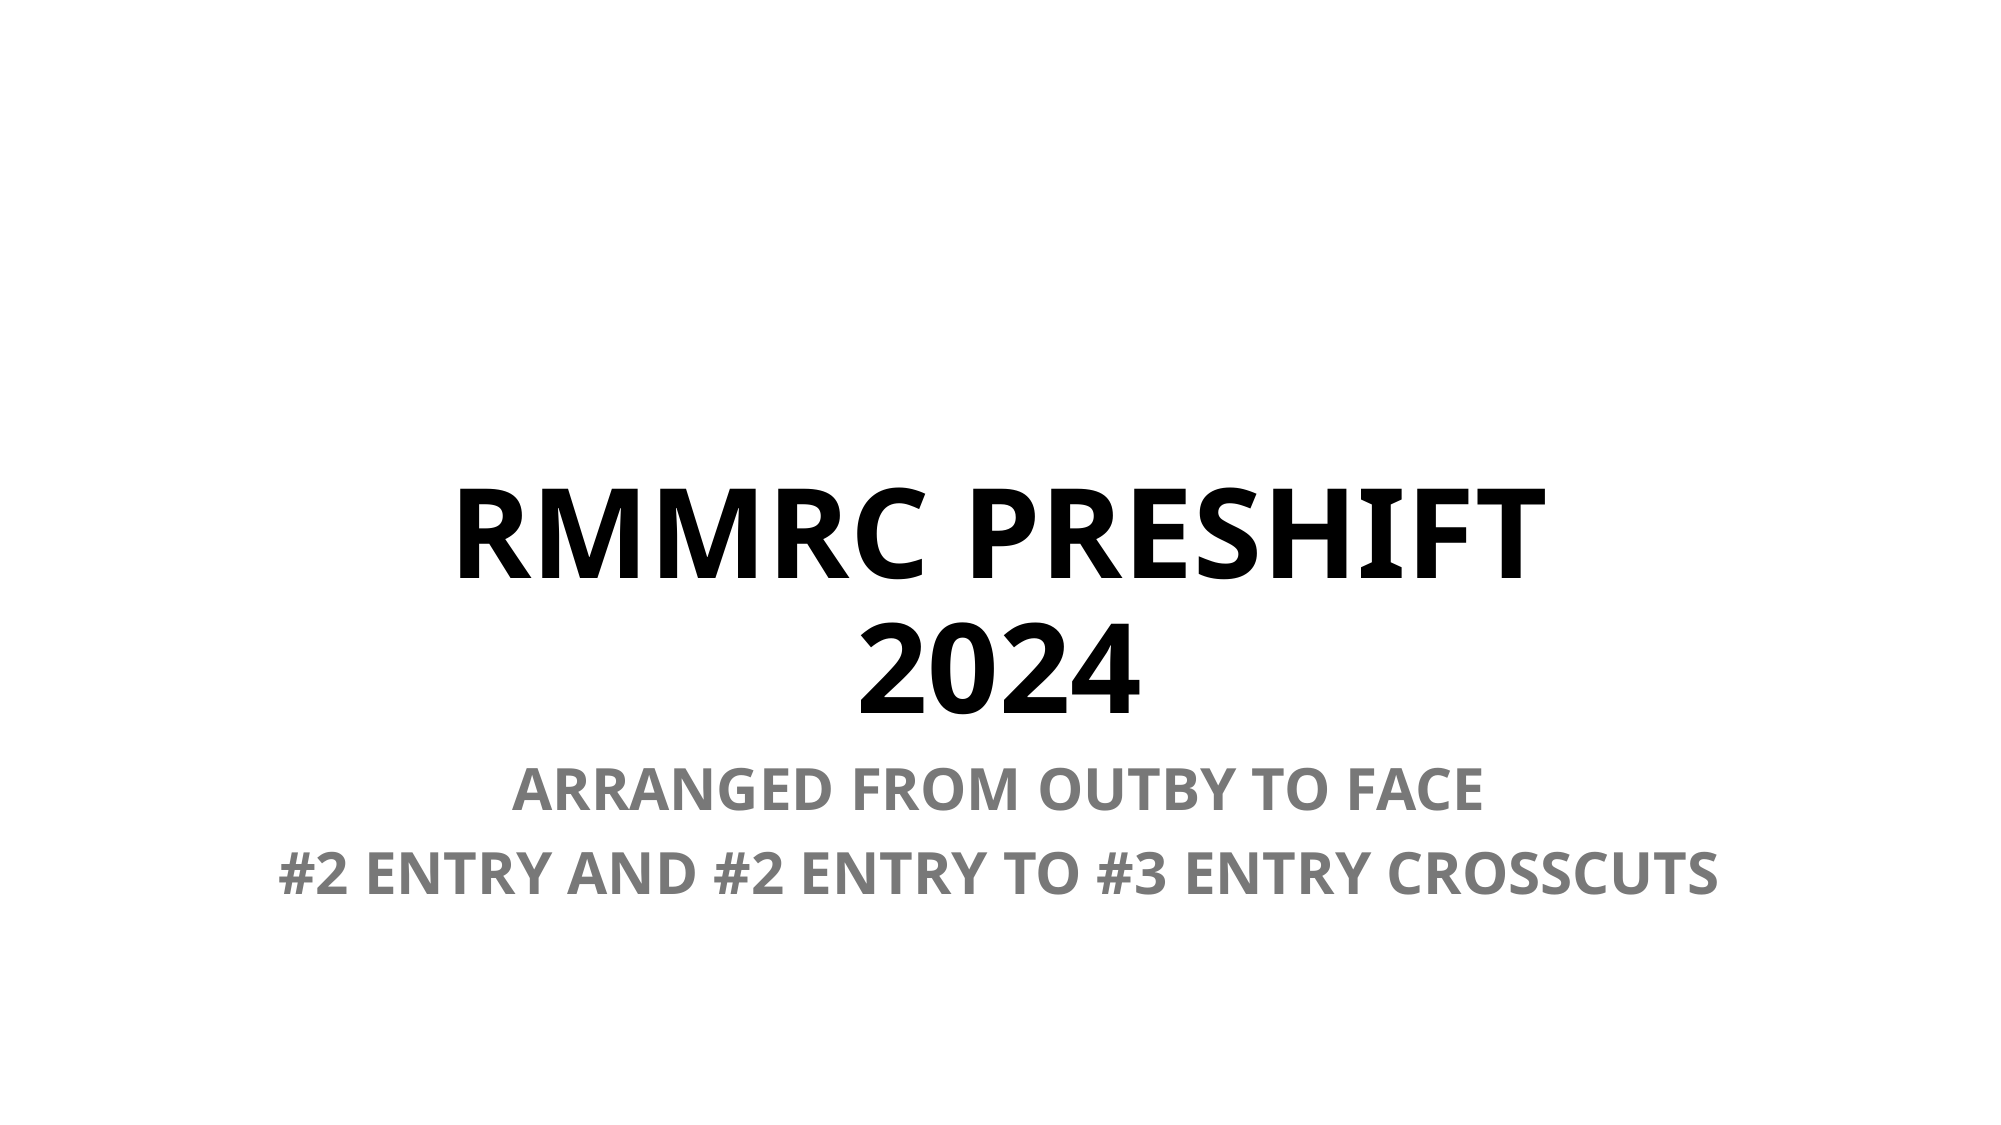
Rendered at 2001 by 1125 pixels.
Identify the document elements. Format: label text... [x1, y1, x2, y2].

title RMMRC PRESHIFT 2024 [136, 280, 1862, 749]
list ARRANGED FROM OUTBY TO FACE #2 ENTRY AND #2 ENTRY TO #3 ENTRY CROSSCUTS [136, 752, 1862, 999]
